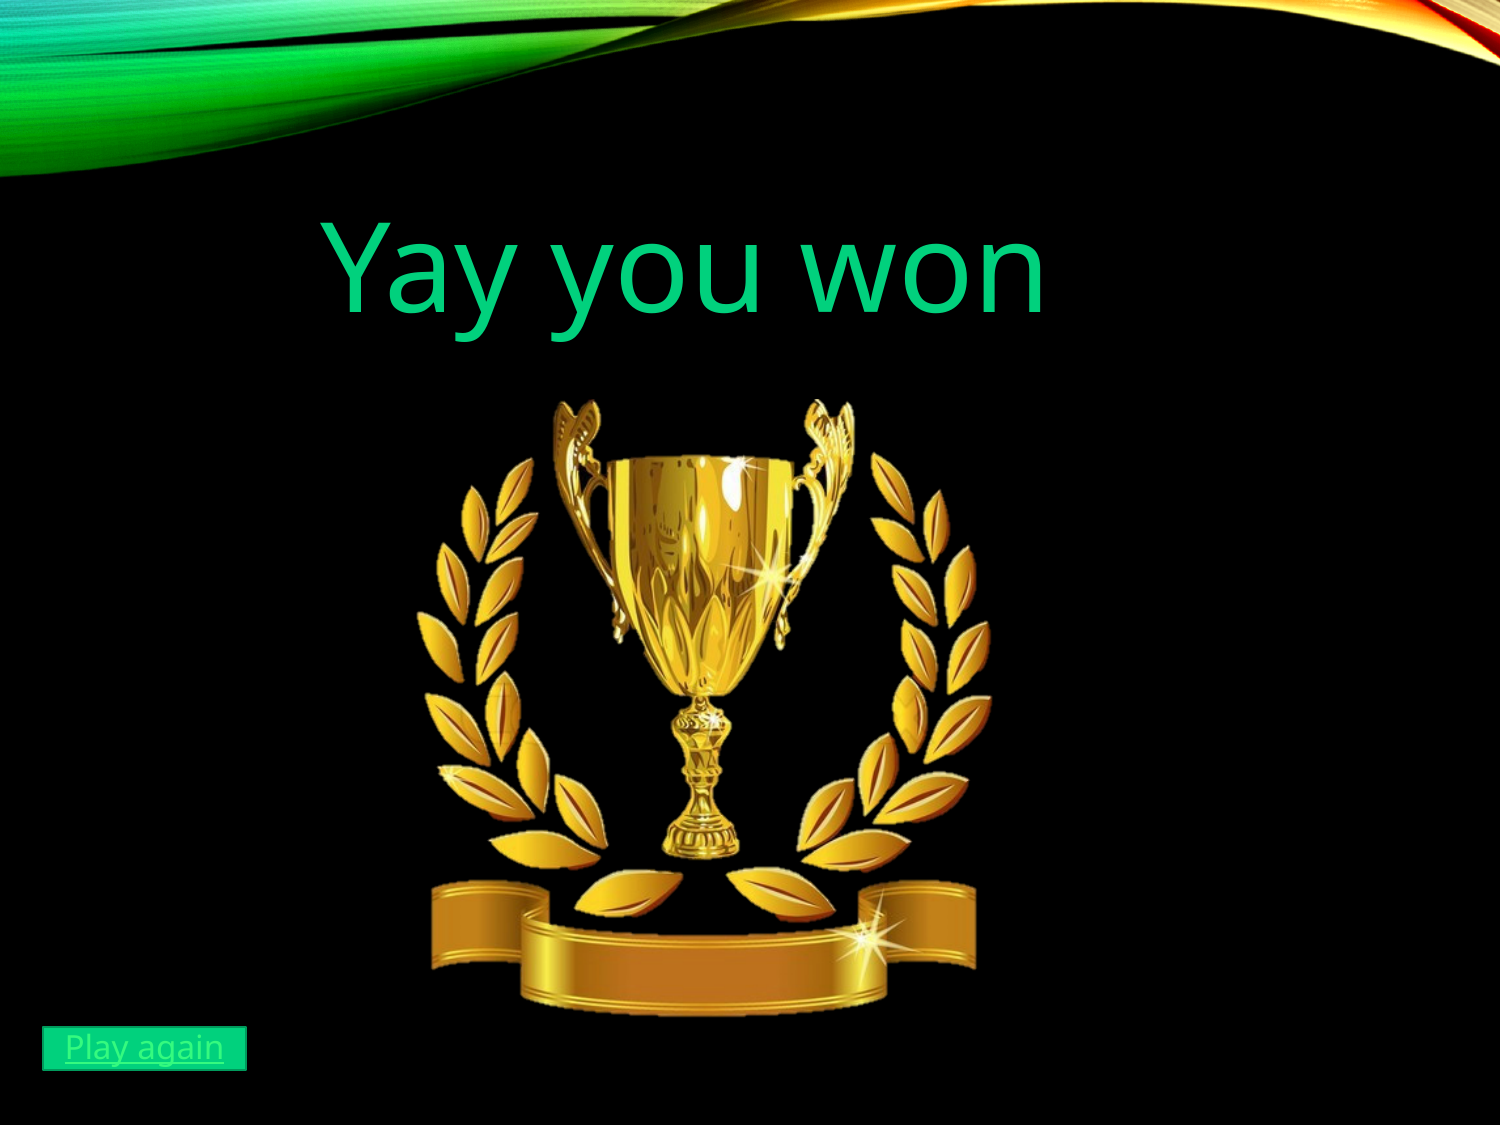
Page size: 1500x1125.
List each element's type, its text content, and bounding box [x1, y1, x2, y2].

text_box Play again [42, 1026, 247, 1071]
picture [390, 399, 1018, 1028]
text_box Yay you won [245, 179, 1126, 345]
picture [0, 0, 1500, 178]
